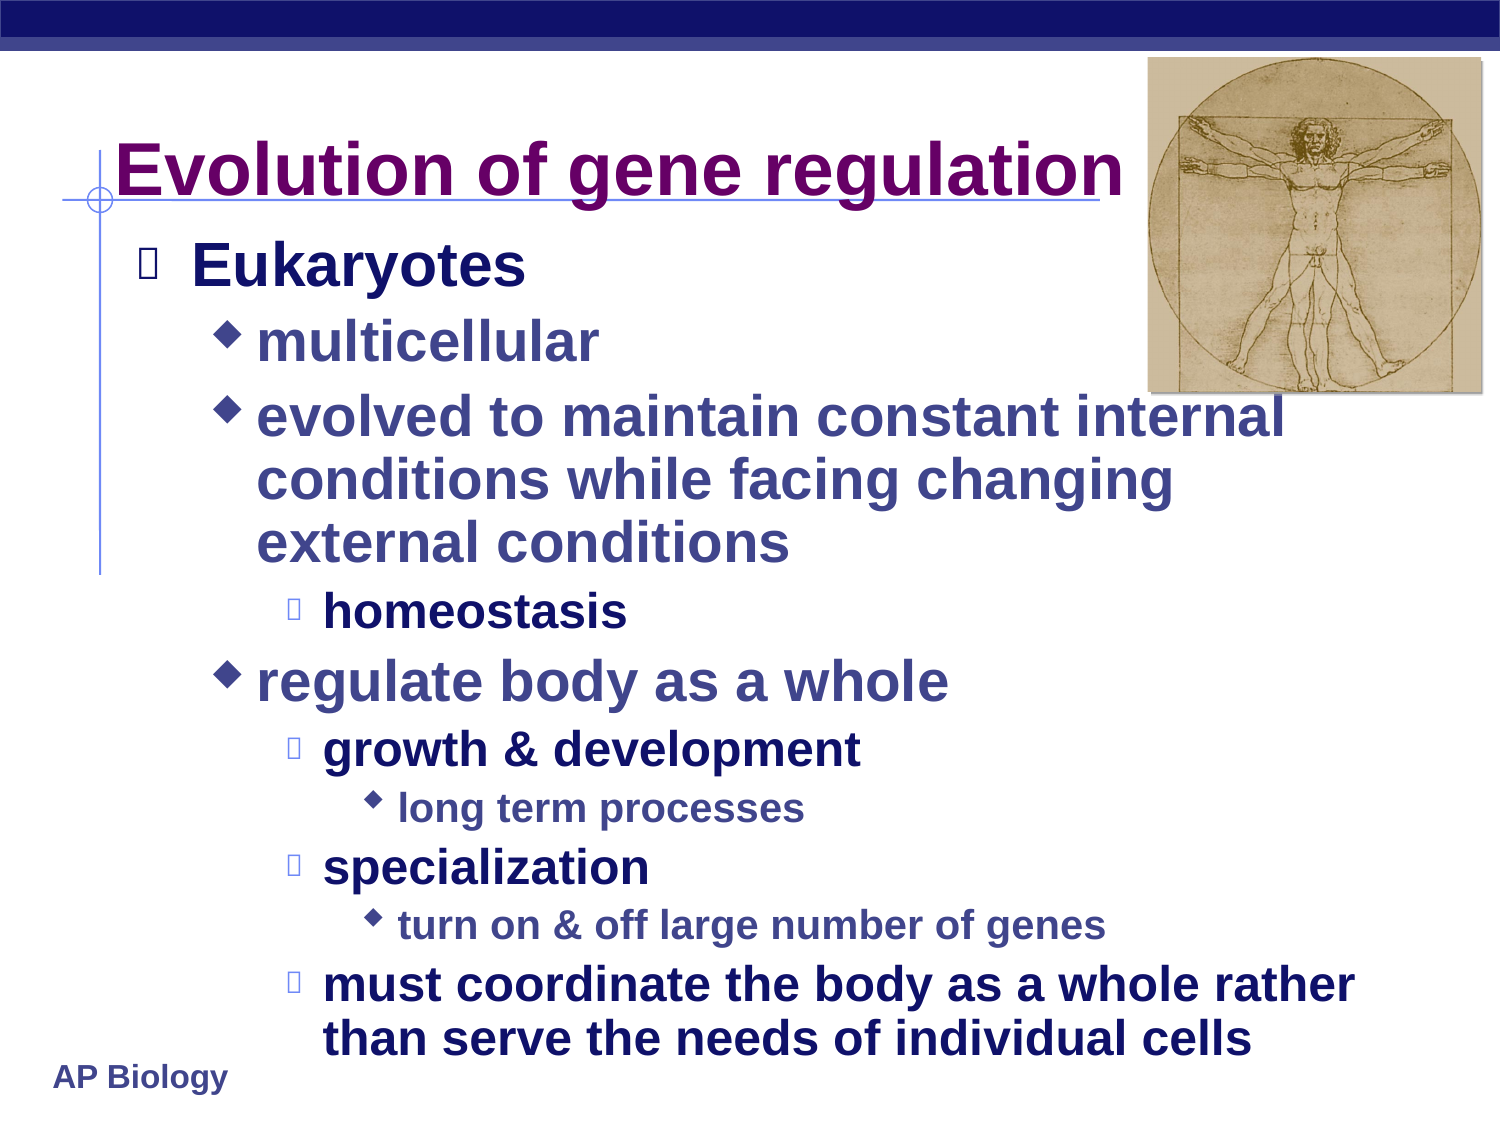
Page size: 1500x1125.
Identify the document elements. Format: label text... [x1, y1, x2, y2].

title Evolution of gene regulation [99, 112, 1142, 238]
list Eukaryotes multicellular evolved to maintain constant internal conditions while facing changing external conditions homeostasis regulate body as a whole growth & development long term processes specialization turn on & off large number of genes must coordinate the body as a whole rather than serve the needs of individual cells [120, 224, 1413, 1110]
picture [1147, 57, 1482, 392]
